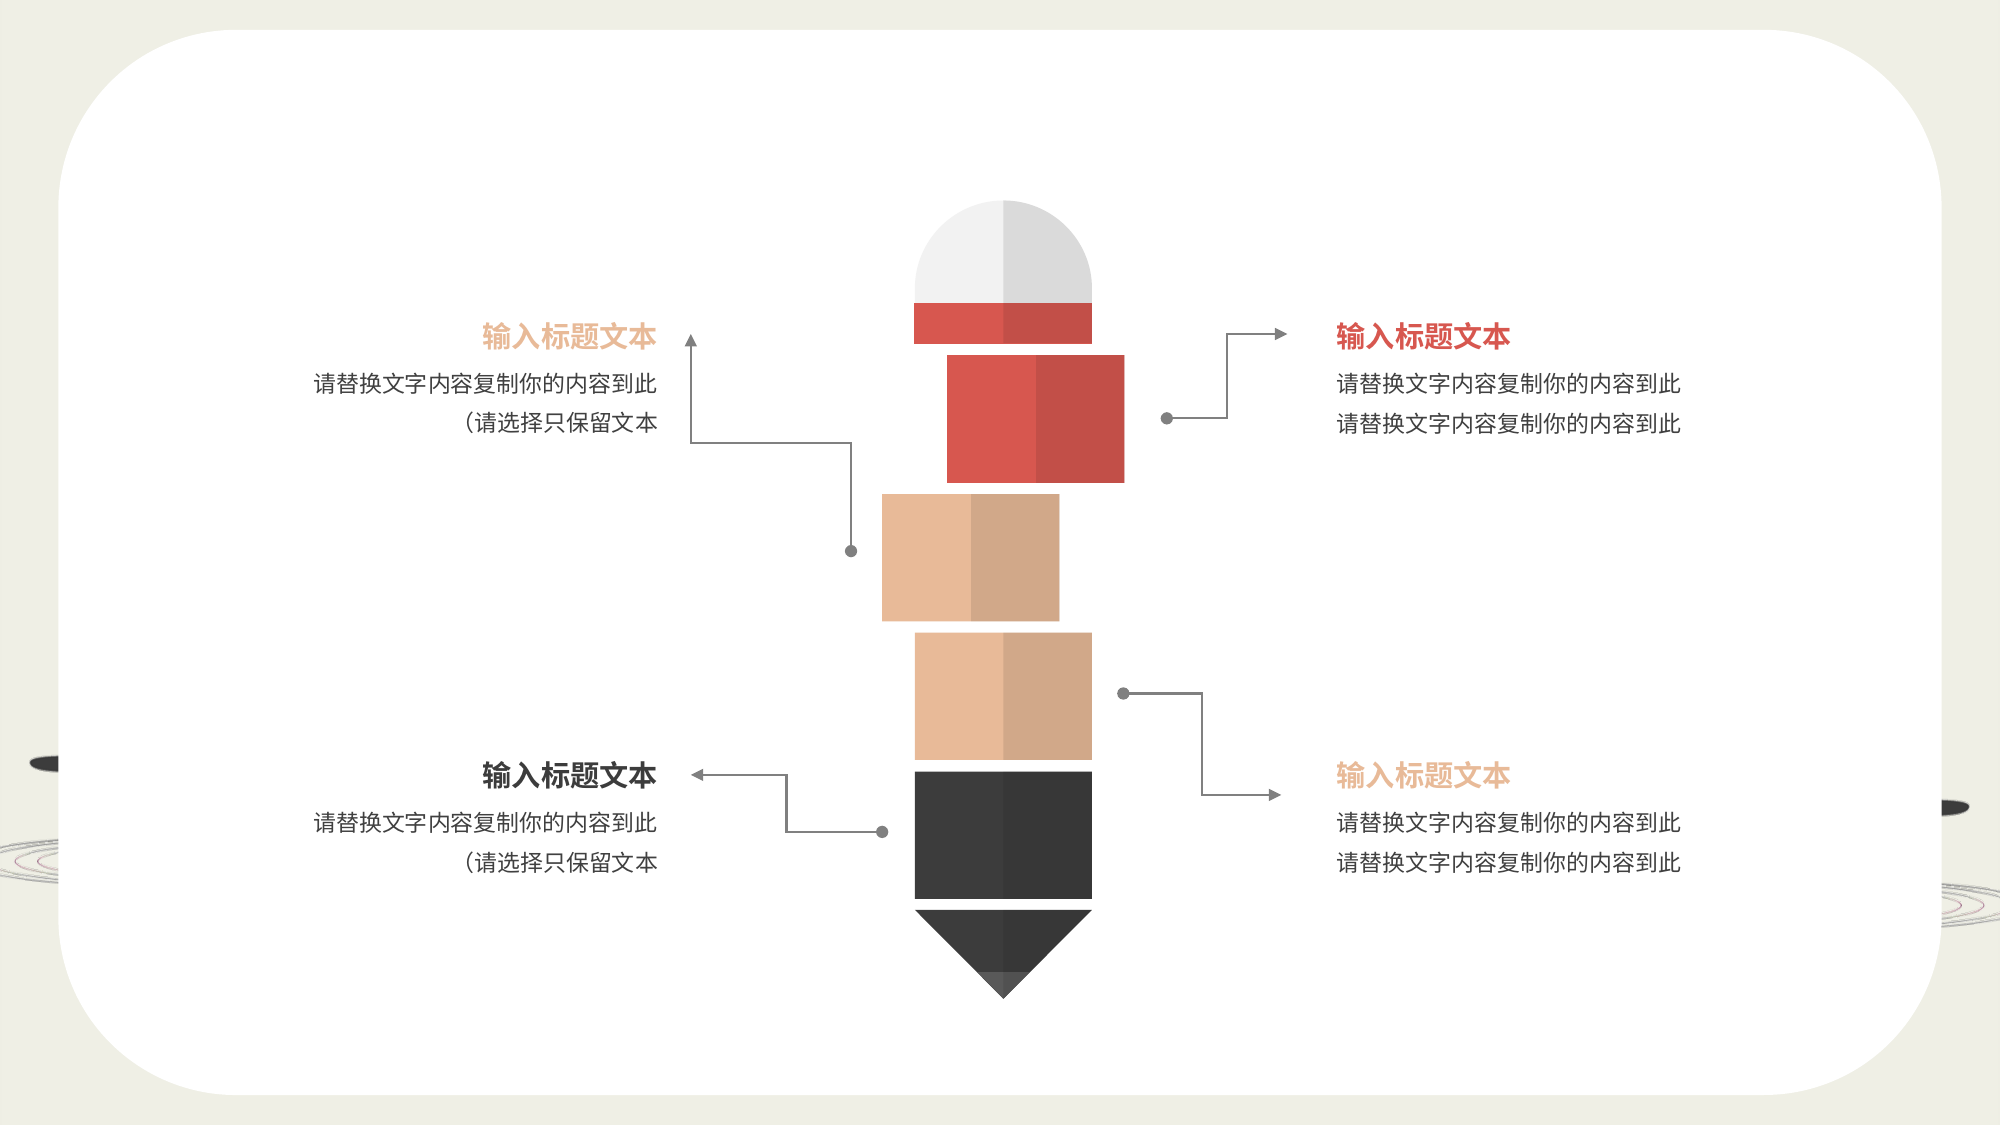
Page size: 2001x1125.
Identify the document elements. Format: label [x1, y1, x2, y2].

picture [0, 0, 2000, 1125]
text_box [116, 310, 852, 552]
text_box [116, 749, 883, 1004]
text_box [882, 200, 1125, 999]
text_box [1166, 310, 1883, 445]
text_box [1123, 693, 1883, 1004]
